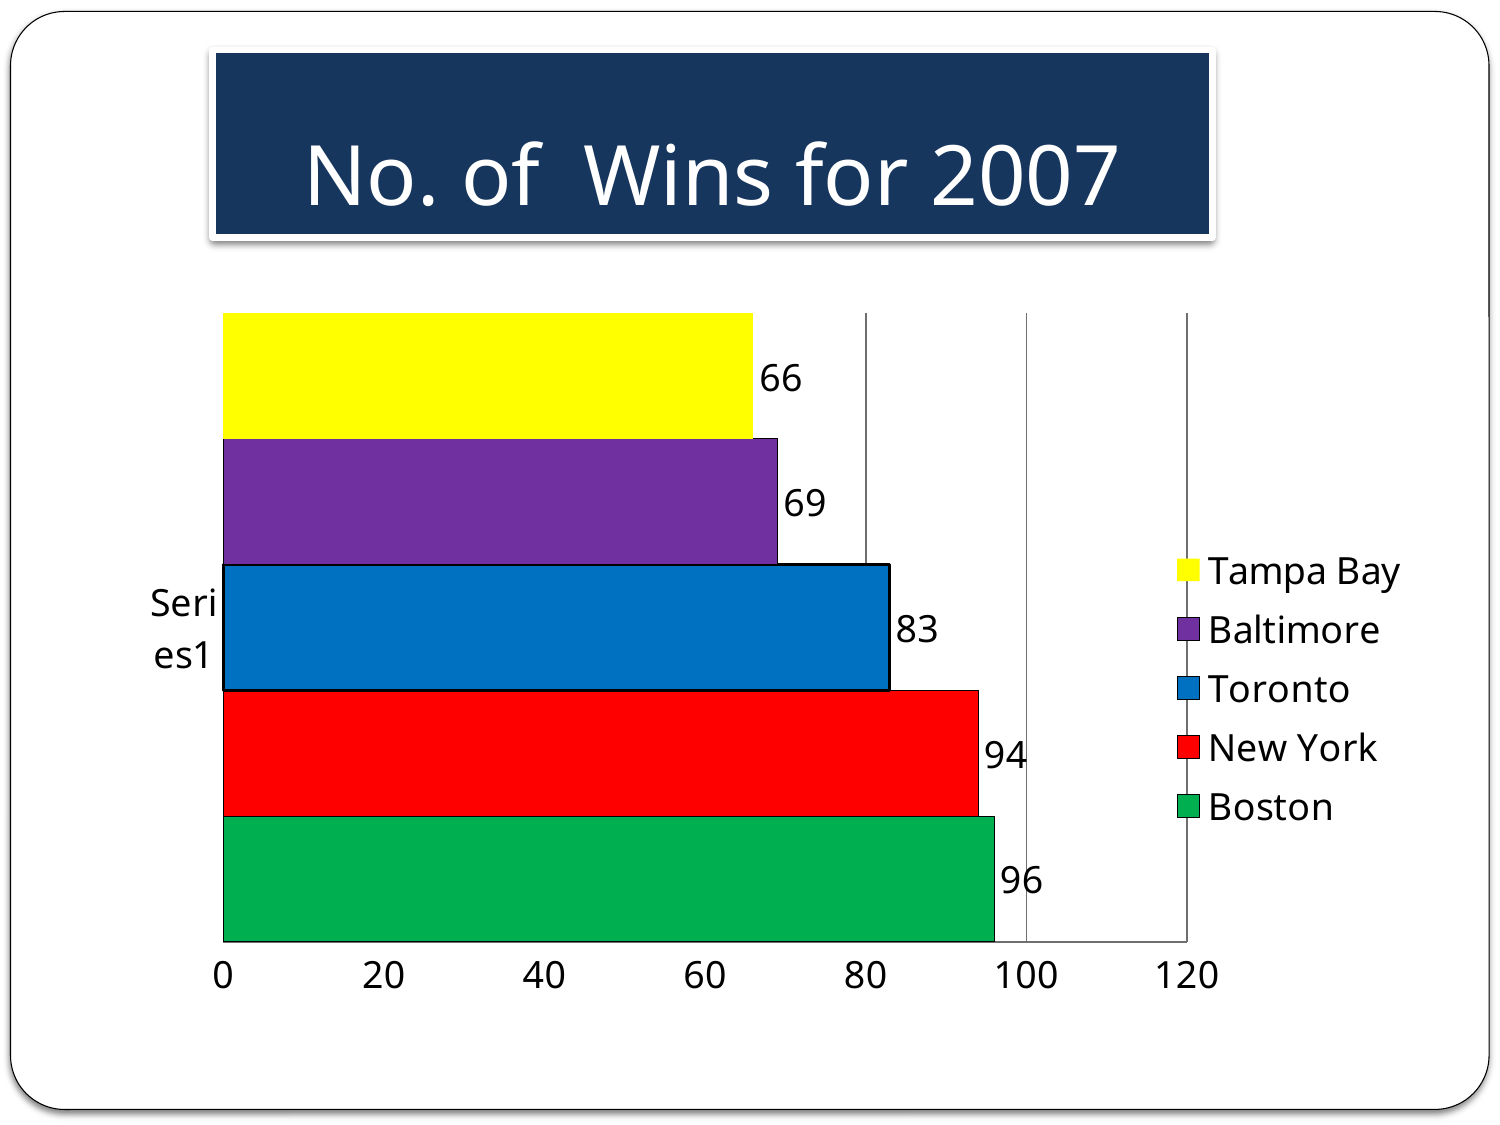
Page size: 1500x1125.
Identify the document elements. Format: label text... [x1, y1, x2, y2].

chart [149, 312, 1426, 1063]
title No. of Wins for 2007 [209, 47, 1216, 241]
